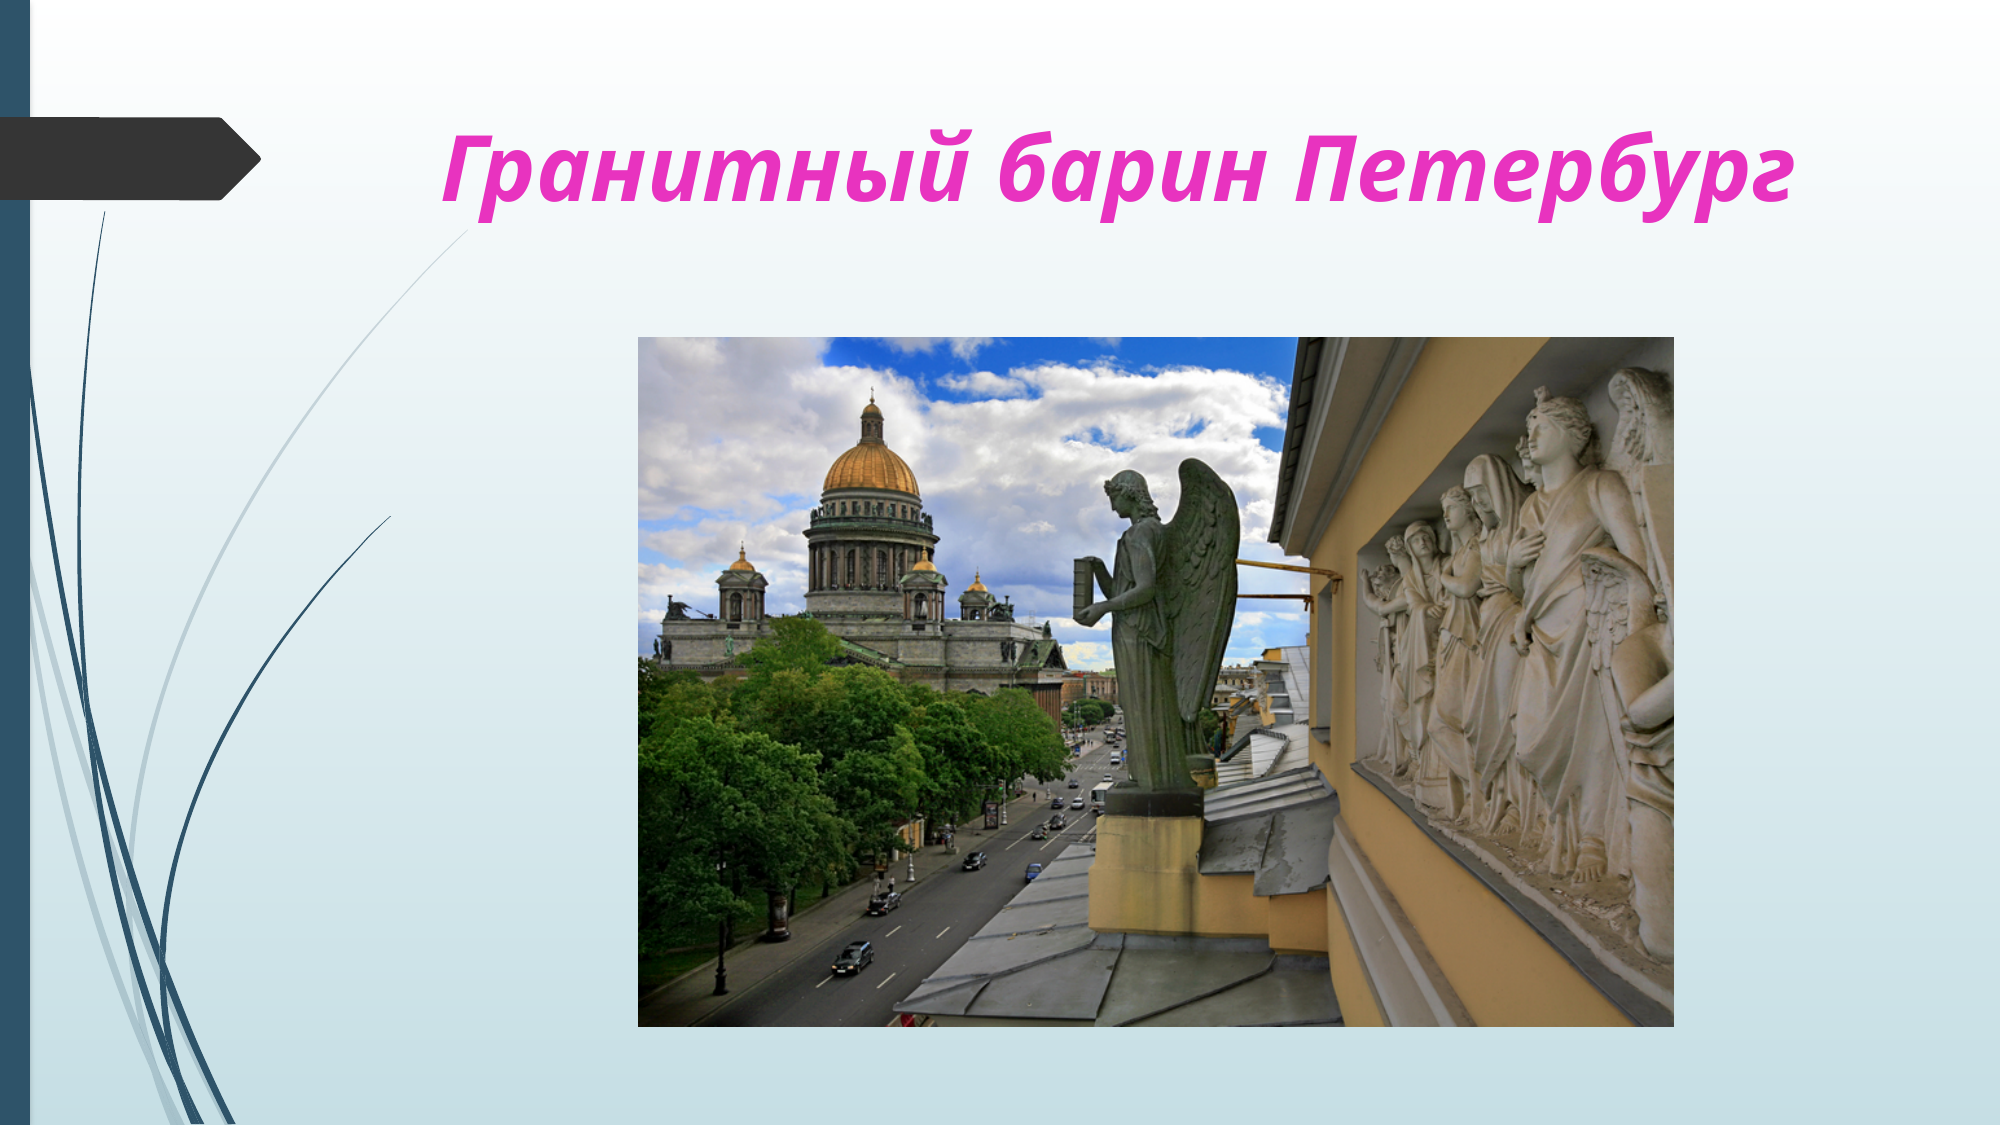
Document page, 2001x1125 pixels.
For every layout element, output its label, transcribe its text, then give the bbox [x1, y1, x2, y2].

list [638, 336, 1675, 1028]
title Гранитный барин Петербург [425, 102, 1888, 313]
